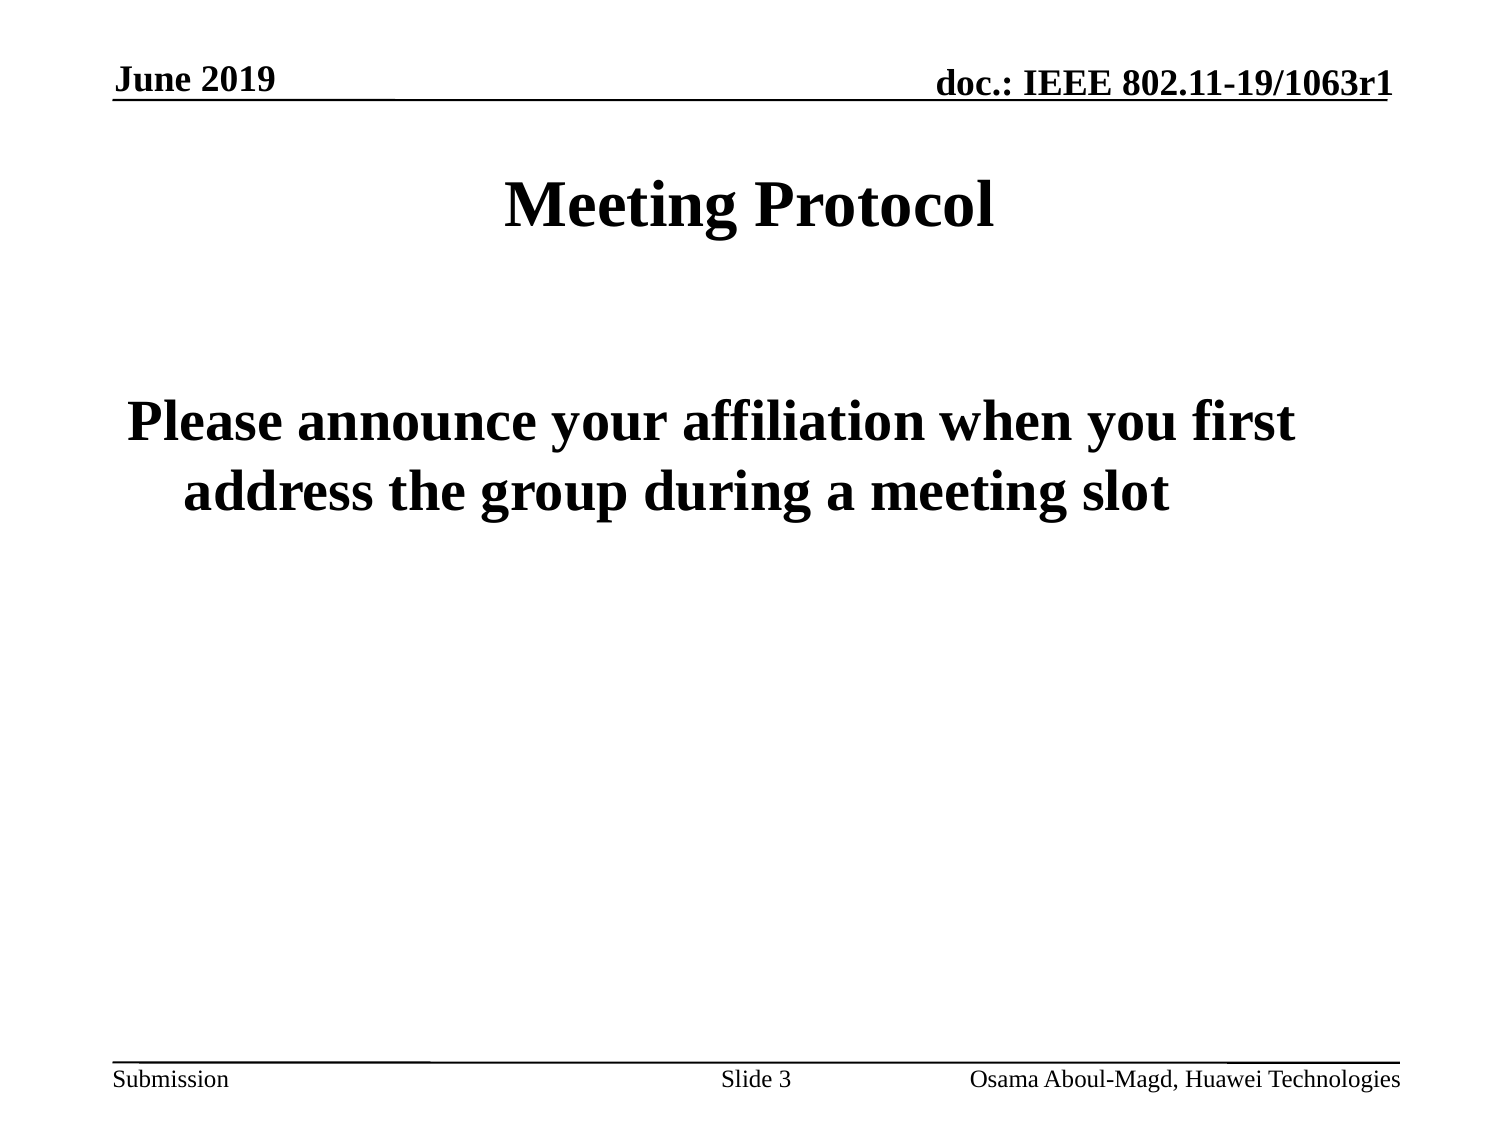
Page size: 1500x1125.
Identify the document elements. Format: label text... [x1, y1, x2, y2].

slide_number Slide 3 [712, 1061, 800, 1123]
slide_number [114, 54, 423, 100]
title Meeting Protocol [112, 112, 1388, 288]
list Please announce your affiliation when you first address the group during a meeting slot [112, 374, 1388, 513]
footer Osama Aboul-Magd, Huawei Technologies [878, 1061, 1402, 1093]
